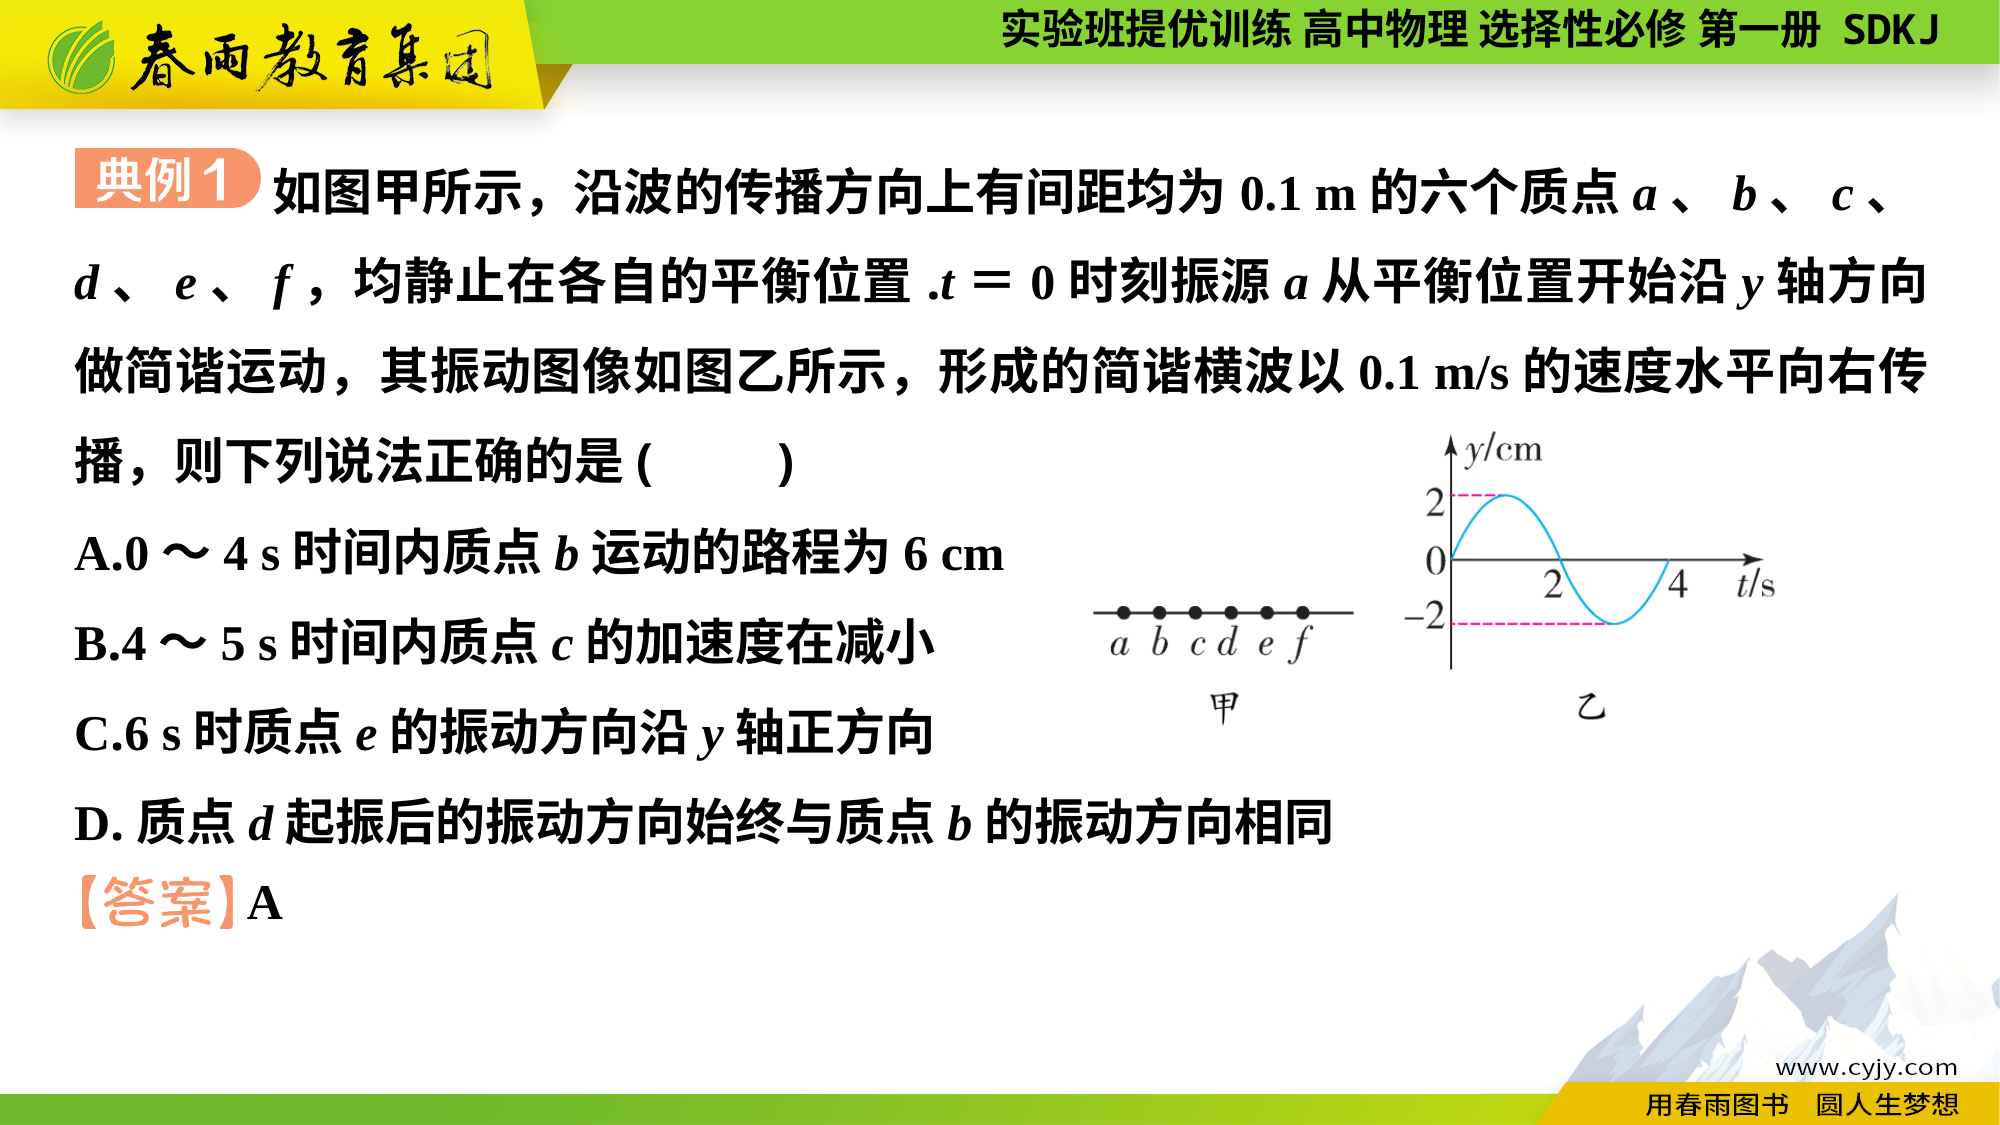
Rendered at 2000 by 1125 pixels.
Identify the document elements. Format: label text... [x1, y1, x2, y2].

list 如图甲所示，沿波的传播方向上有间距均为0.1 m的六个质点a、b、c、d、e、f，均静止在各自的平衡位置.t＝0时刻振源a从平衡位置开始沿y轴方向做简谐运动，其振动图像如图乙所示，形成的简谐横波以0.1 m/s的速度水平向右传播，则下列说法正确的是( ) A.0～4 s时间内质点b运动的路程为6 cm B.4～5 s时间内质点c的加速度在减小 C.6 s时质点e的振动方向沿y轴正方向 D.质点d起振后的振动方向始终与质点b的振动方向相同 [59, 122, 1944, 865]
picture [0, 0, 2000, 1125]
text_box A [232, 862, 306, 937]
